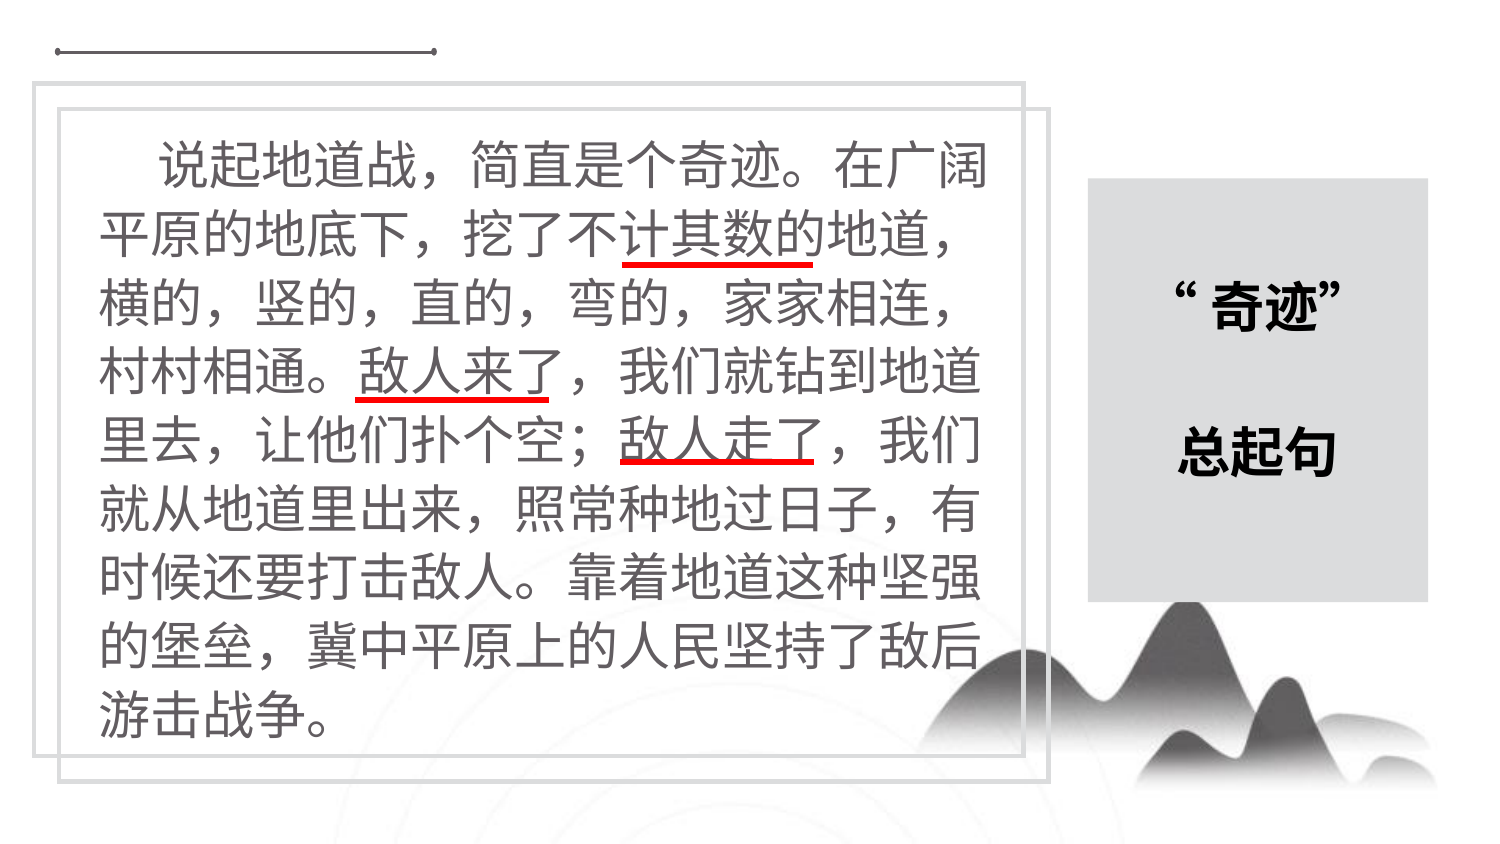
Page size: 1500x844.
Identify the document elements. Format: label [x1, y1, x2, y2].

text_box [33, 83, 1049, 782]
text_box [55, 48, 436, 55]
picture [0, 0, 1500, 844]
